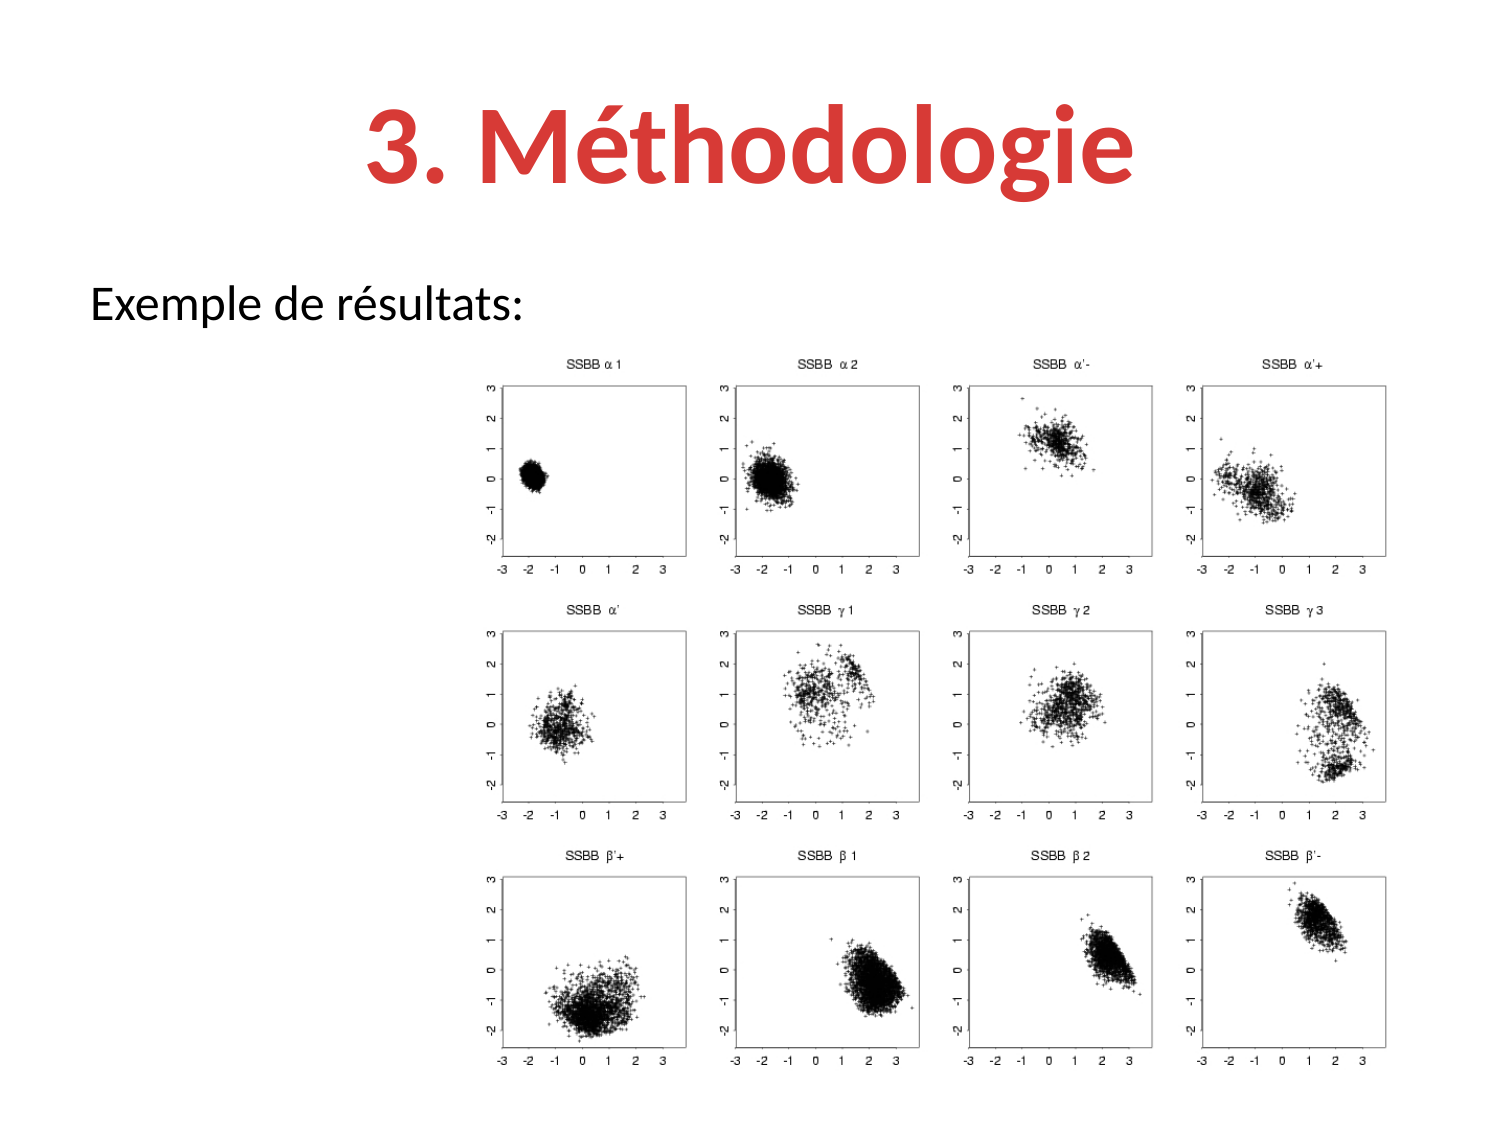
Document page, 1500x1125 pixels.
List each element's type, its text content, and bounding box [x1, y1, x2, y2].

list Exemple de résultats: [75, 262, 1425, 1005]
title 3. Méthodologie [75, 45, 1425, 233]
picture [467, 351, 1401, 1089]
